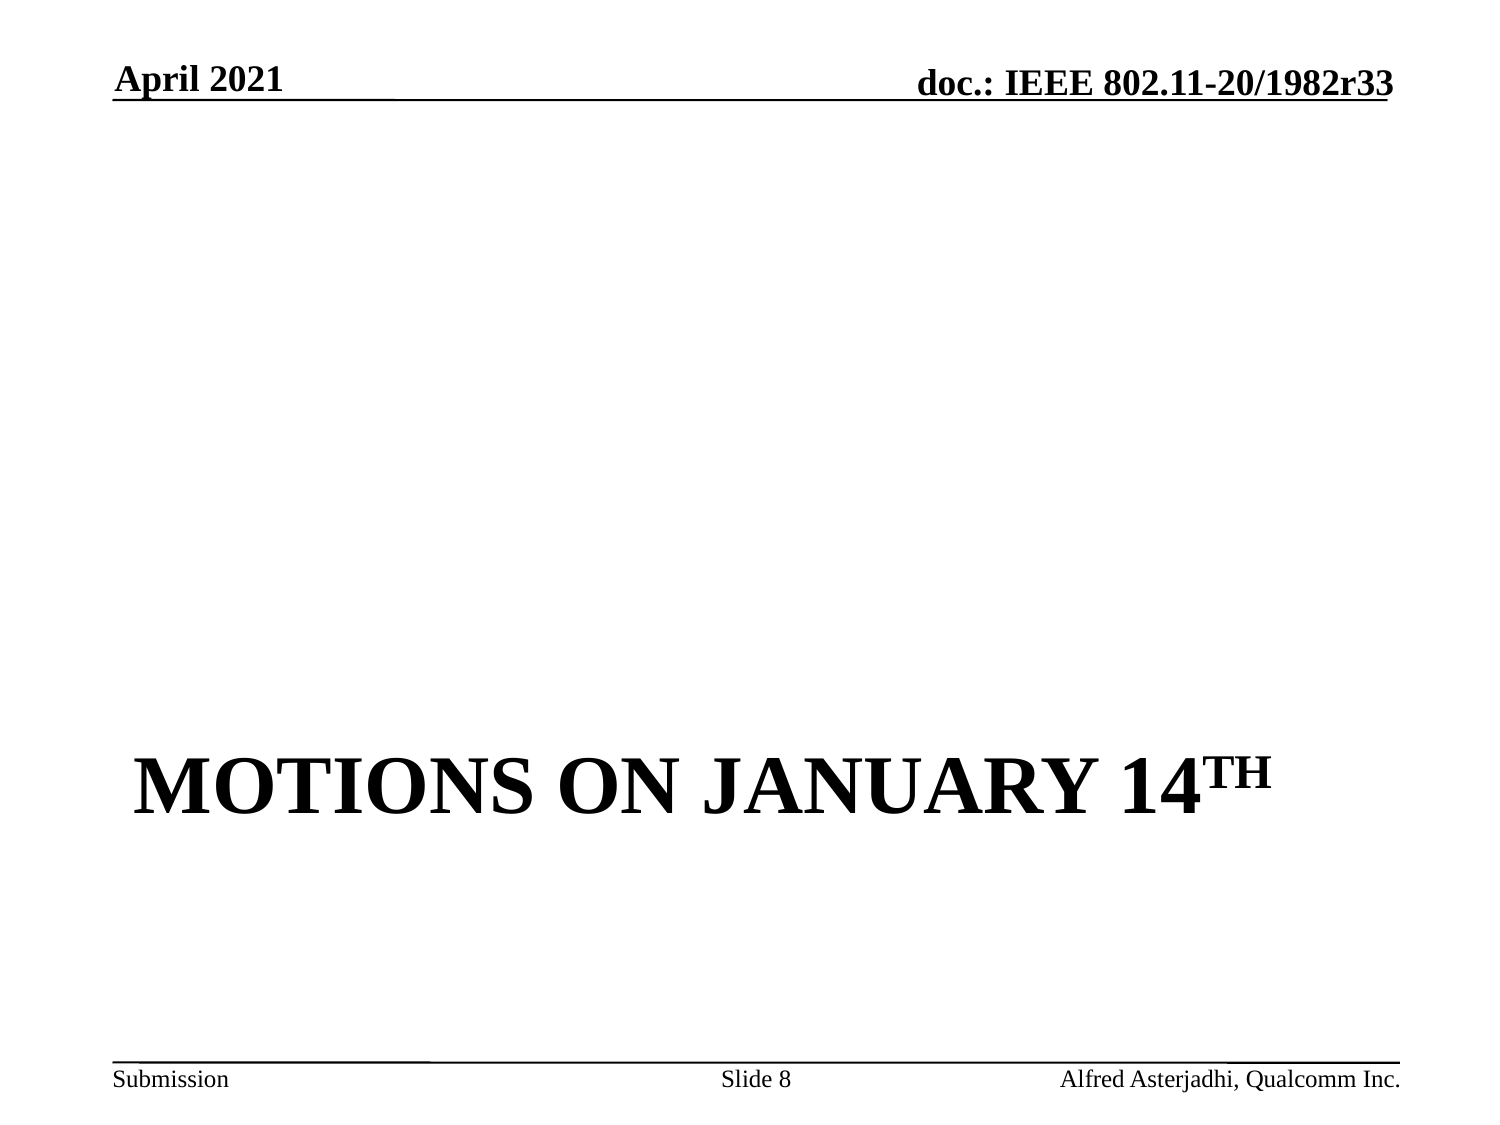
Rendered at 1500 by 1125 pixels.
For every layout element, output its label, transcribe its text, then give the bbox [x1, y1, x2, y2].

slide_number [114, 54, 423, 100]
title Motions on January 14th [118, 722, 1394, 947]
slide_number Slide 8 [712, 1061, 800, 1123]
footer Alfred Asterjadhi, Qualcomm Inc. [878, 1061, 1402, 1093]
